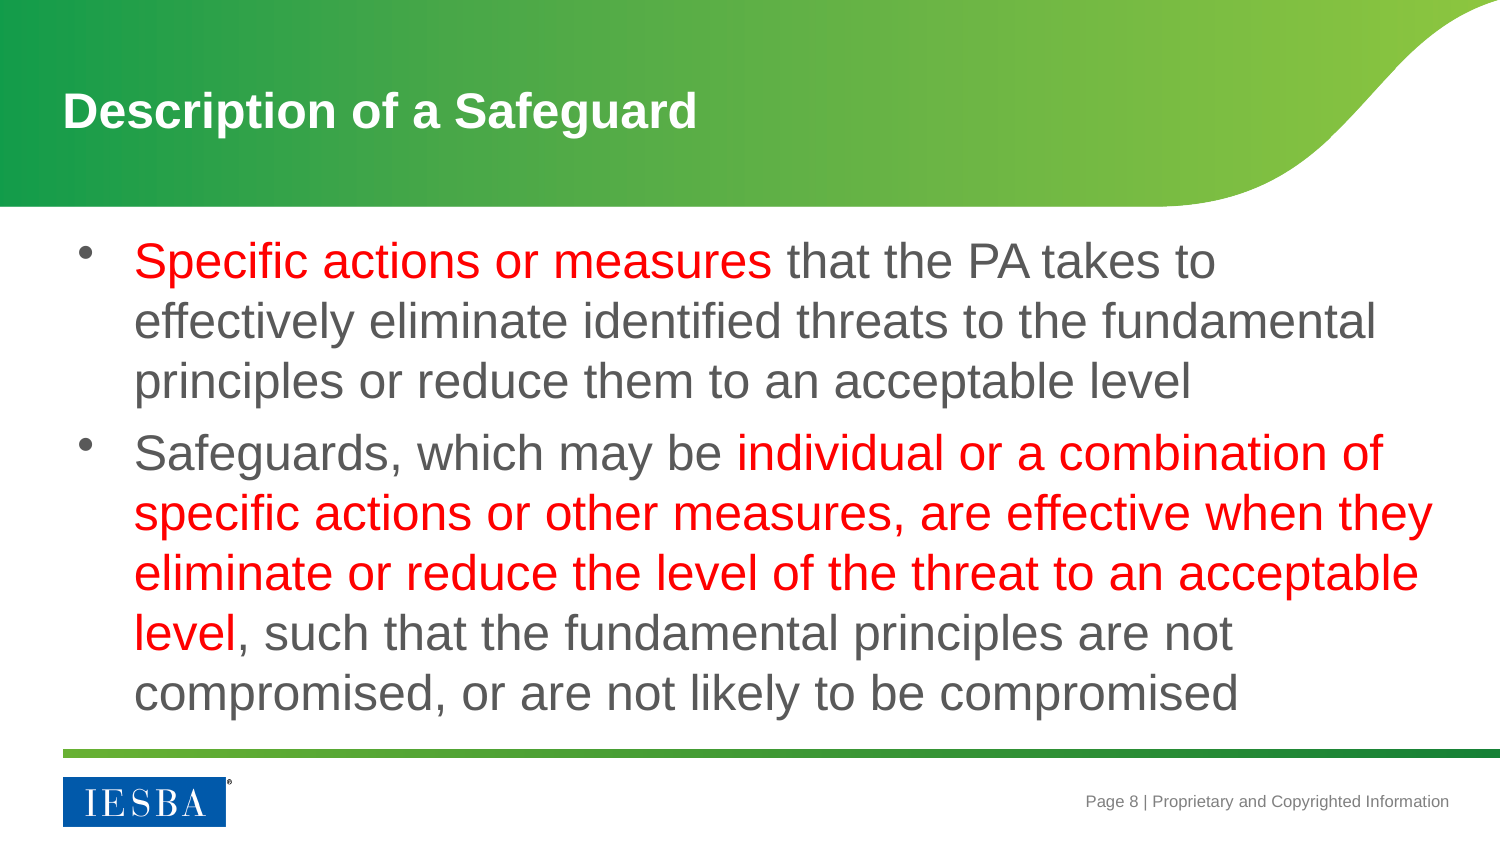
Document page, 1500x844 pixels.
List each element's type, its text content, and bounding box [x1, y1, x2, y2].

picture [0, 0, 1500, 207]
list Specific actions or measures that the PA takes to effectively eliminate identified threats to the fundamental principles or reduce them to an acceptable level Safeguards, which may be individual or a combination of specific actions or other measures, are effective when they eliminate or reduce the level of the threat to an acceptable level, such that the fundamental principles are not compromised, or are not likely to be compromised [62, 220, 1450, 724]
title Description of a Safeguard [62, 75, 1300, 142]
picture [63, 777, 232, 827]
